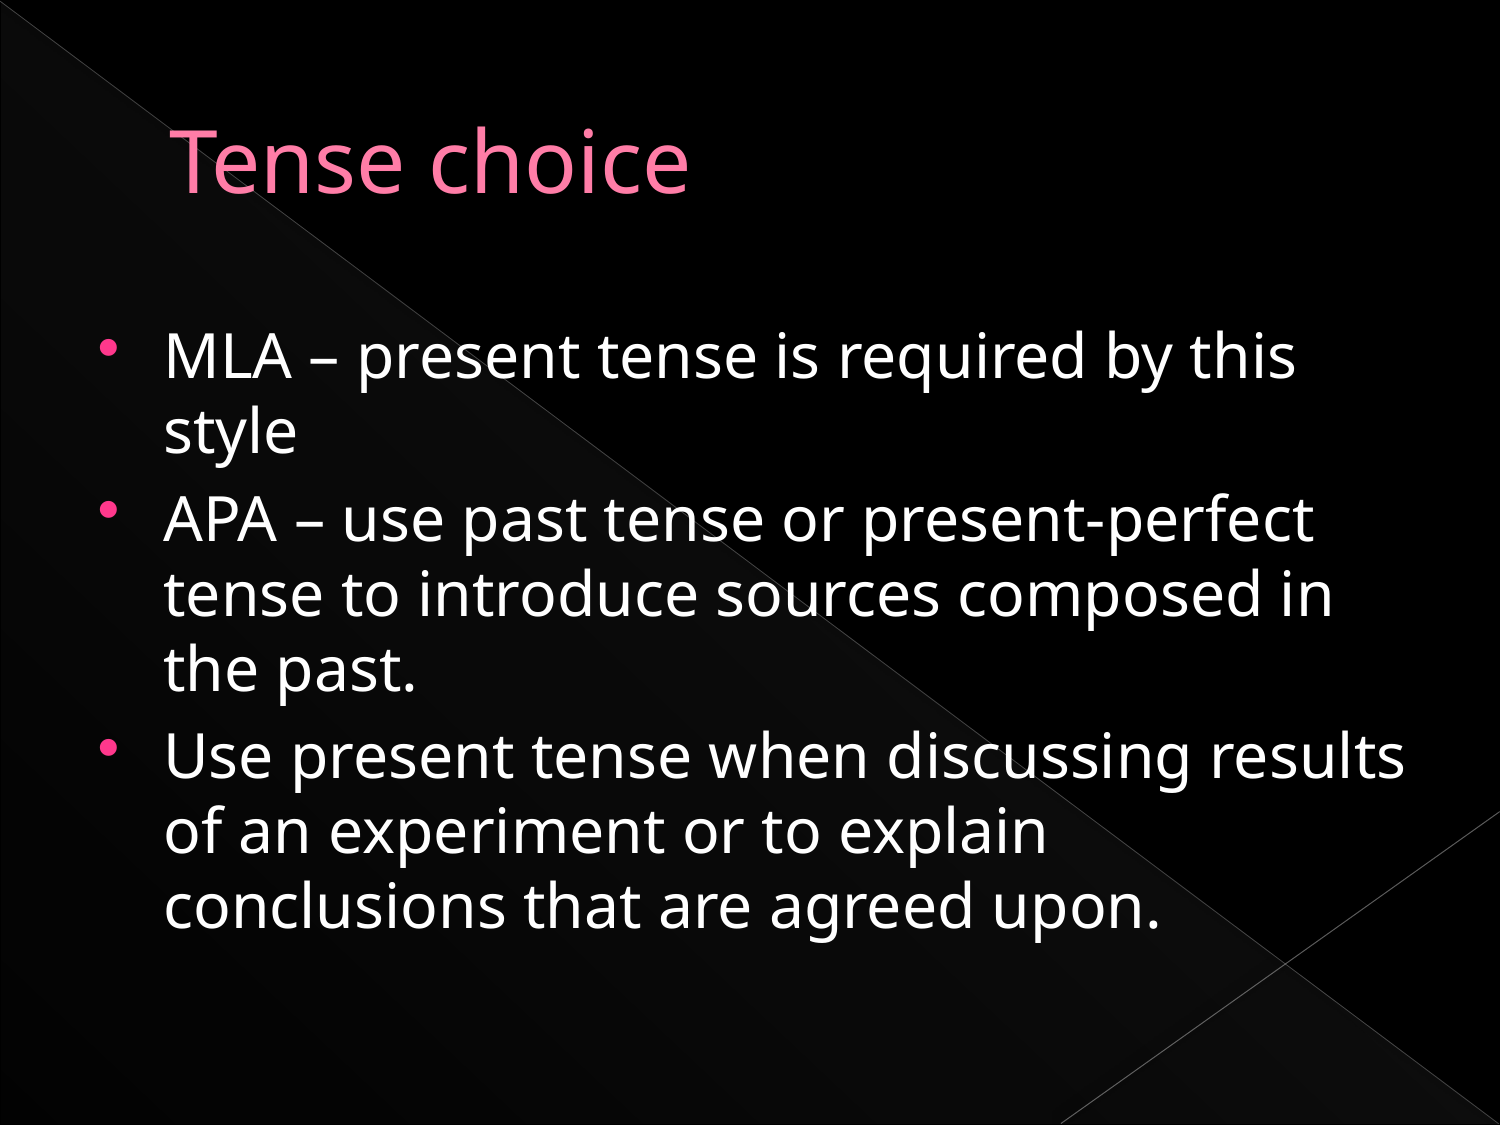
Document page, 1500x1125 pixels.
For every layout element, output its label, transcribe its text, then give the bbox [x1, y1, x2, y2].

list MLA – present tense is required by this style APA – use past tense or present-perfect tense to introduce sources composed in the past. Use present tense when discussing results of an experiment or to explain conclusions that are agreed upon. [75, 308, 1425, 1059]
title Tense choice [75, 43, 1425, 274]
